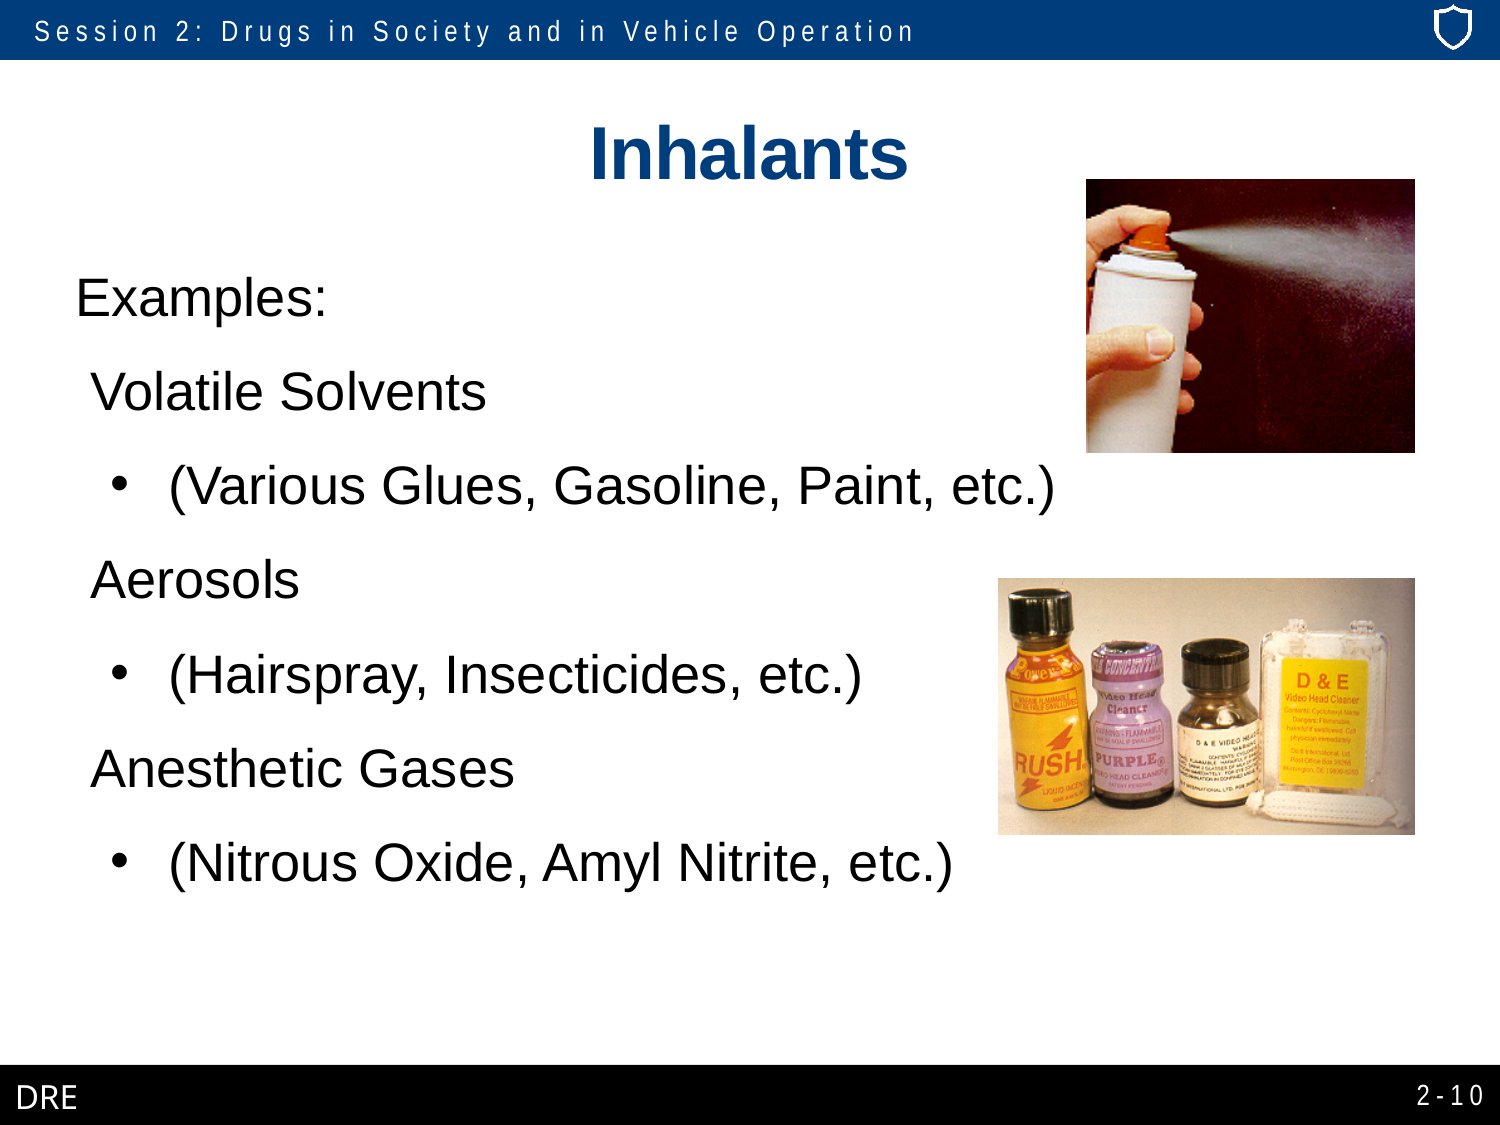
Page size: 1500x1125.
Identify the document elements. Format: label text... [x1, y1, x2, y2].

title Inhalants [75, 75, 1425, 225]
picture [997, 578, 1416, 836]
list Examples: Volatile Solvents (Various Glues, Gasoline, Paint, etc.) Aerosols (Hairspray, Insecticides, etc.) Anesthetic Gases (Nitrous Oxide, Amyl Nitrite, etc.) [75, 254, 1425, 1005]
slide_number 2-10 [1218, 1063, 1499, 1124]
picture [1434, 4, 1472, 50]
picture [1085, 178, 1416, 454]
